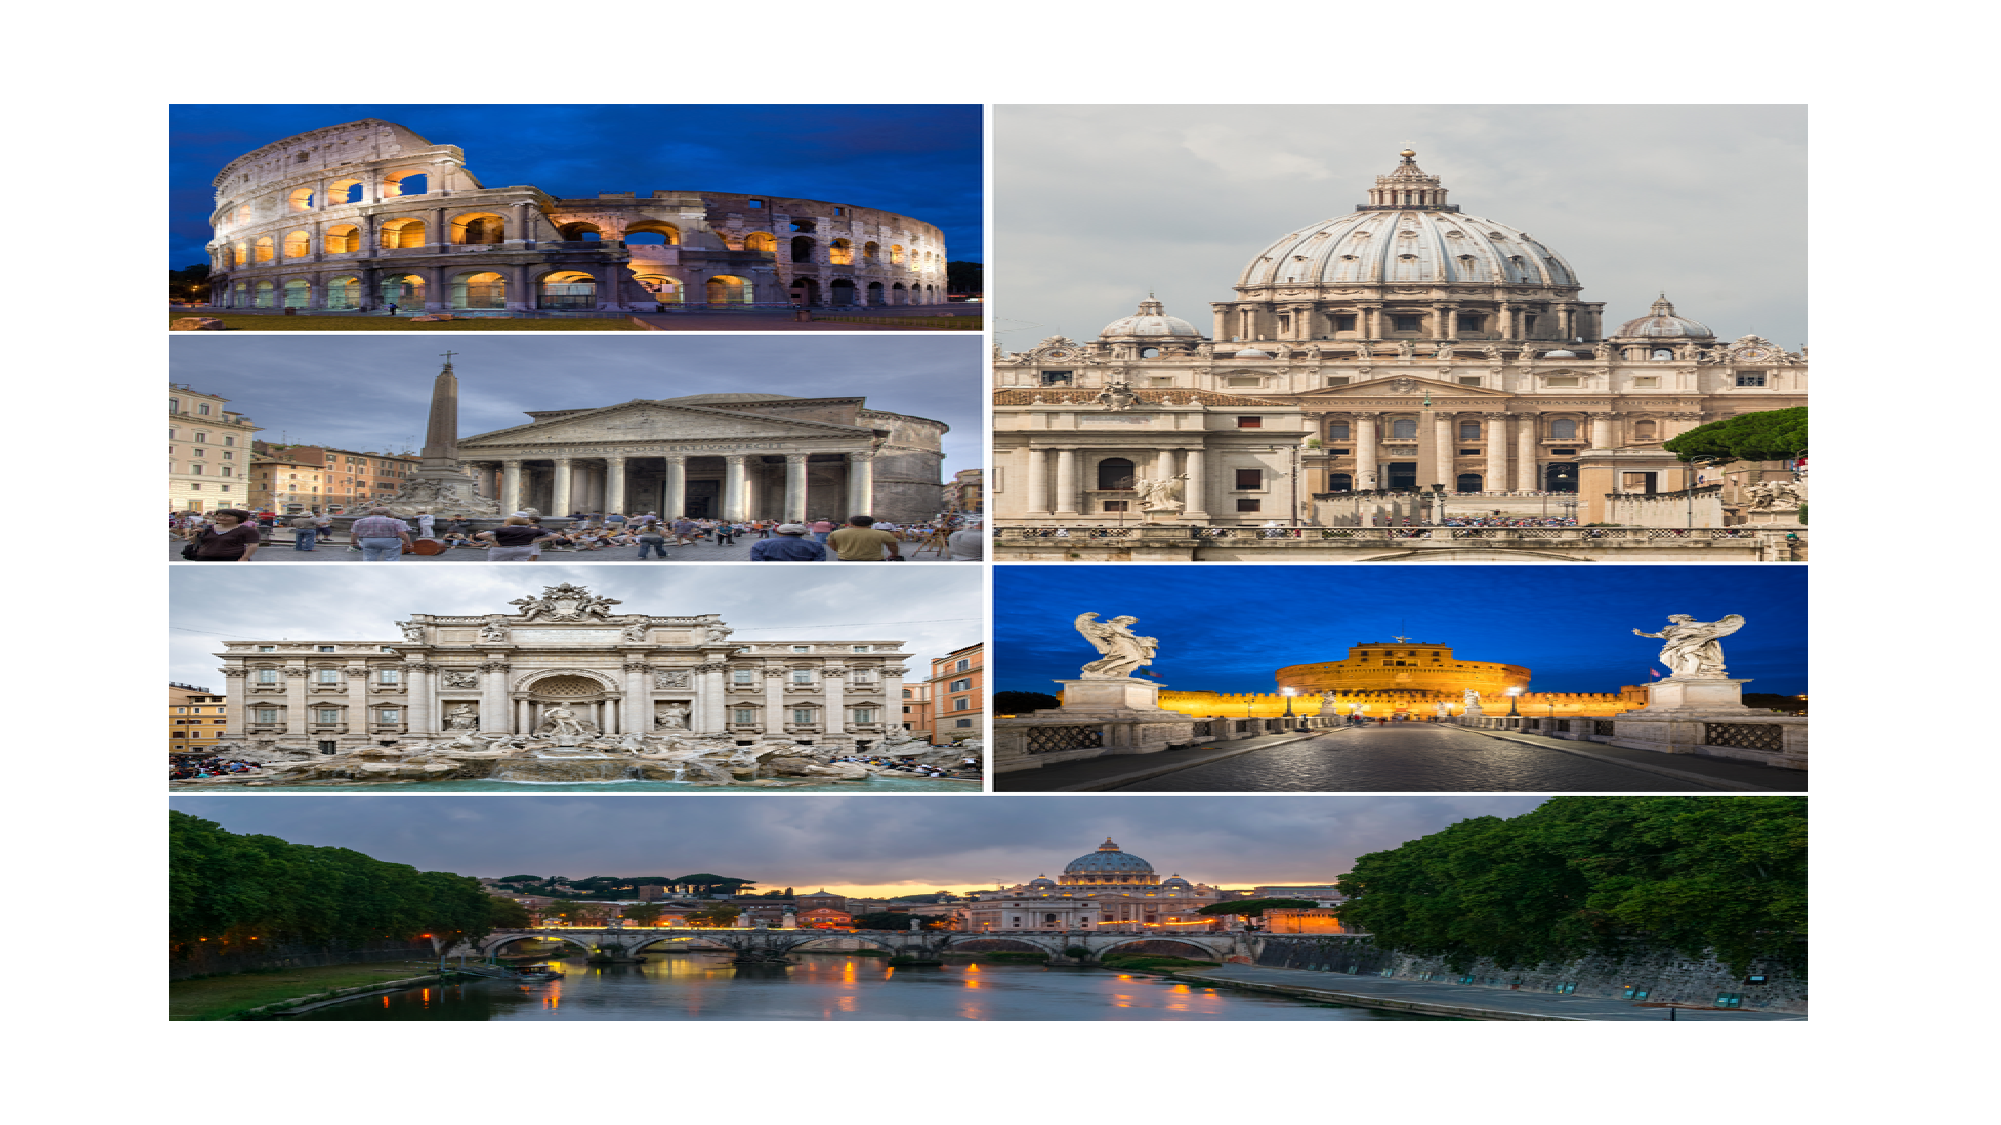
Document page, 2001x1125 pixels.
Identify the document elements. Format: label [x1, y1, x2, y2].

list [168, 104, 1808, 1021]
